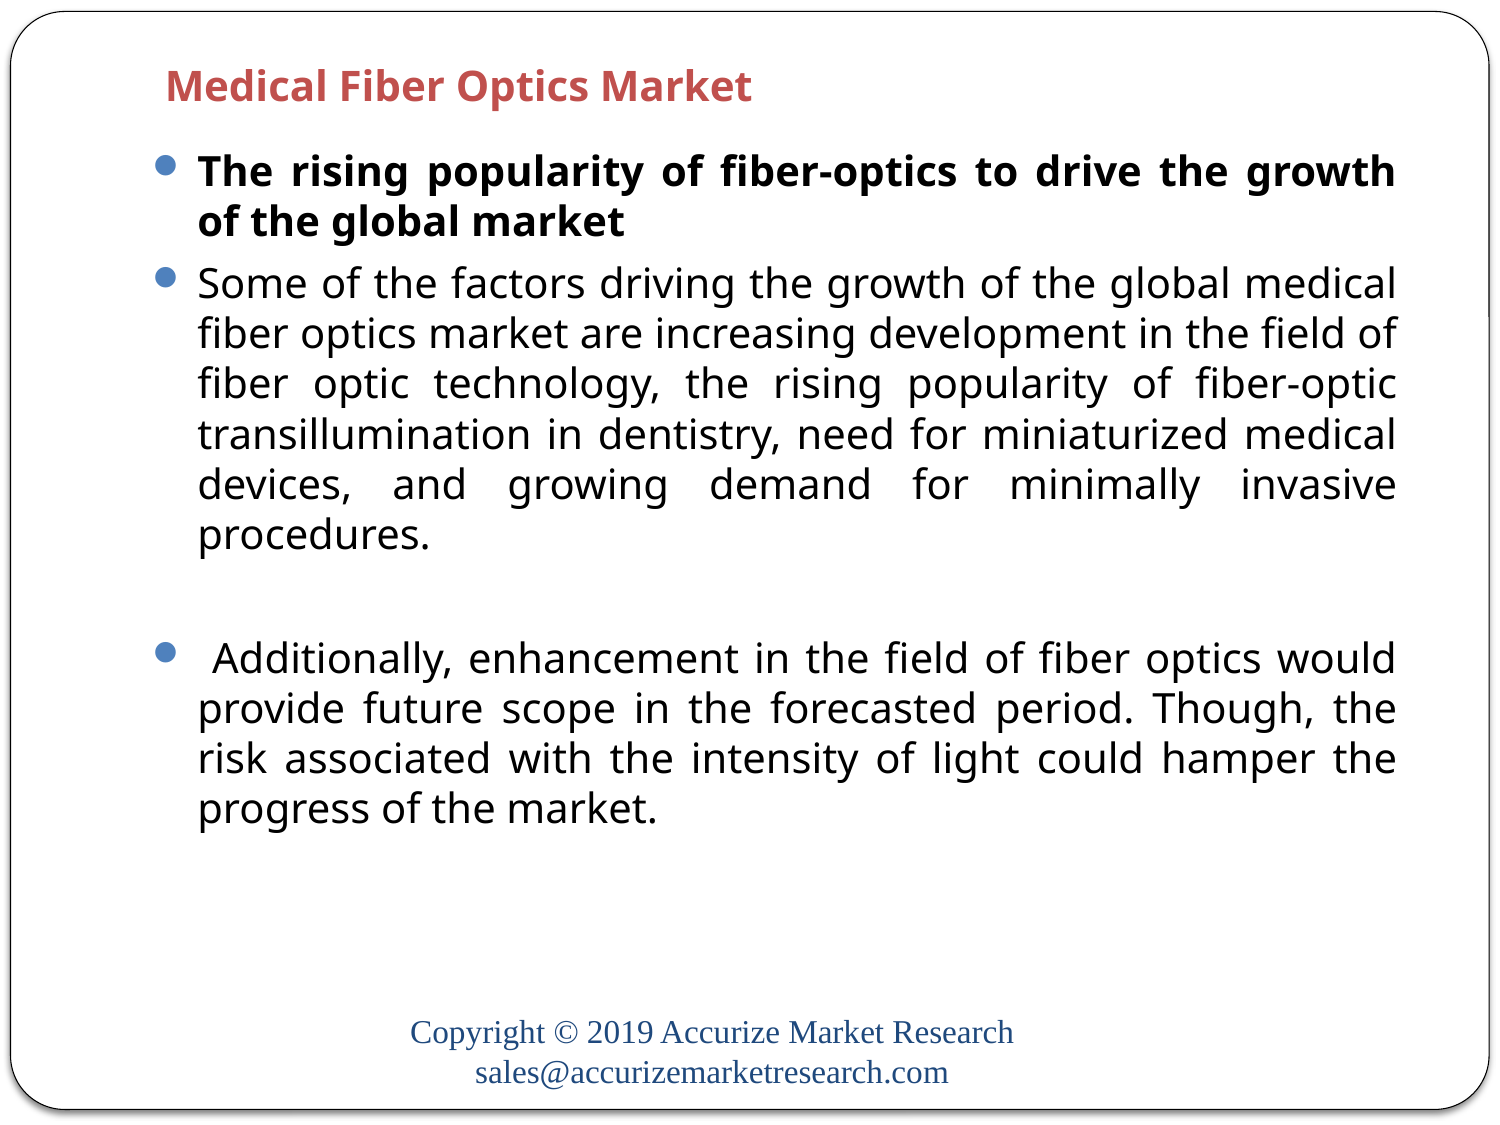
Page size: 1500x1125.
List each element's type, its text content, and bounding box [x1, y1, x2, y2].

list The rising popularity of fiber-optics to drive the growth of the global market Some of the factors driving the growth of the global medical fiber optics market are increasing development in the field of fiber optic technology, the rising popularity of fiber-optic transillumination in dentistry, need for miniaturized medical devices, and growing demand for minimally invasive procedures. Additionally, enhancement in the field of fiber optics would provide future scope in the forecasted period. Though, the risk associated with the intensity of light could hamper the progress of the market. [137, 137, 1413, 888]
title Medical Fiber Optics Market [150, 17, 788, 125]
footer Copyright © 2019 Accurize Market Research sales@accurizemarketresearch.com [387, 1012, 1038, 1088]
